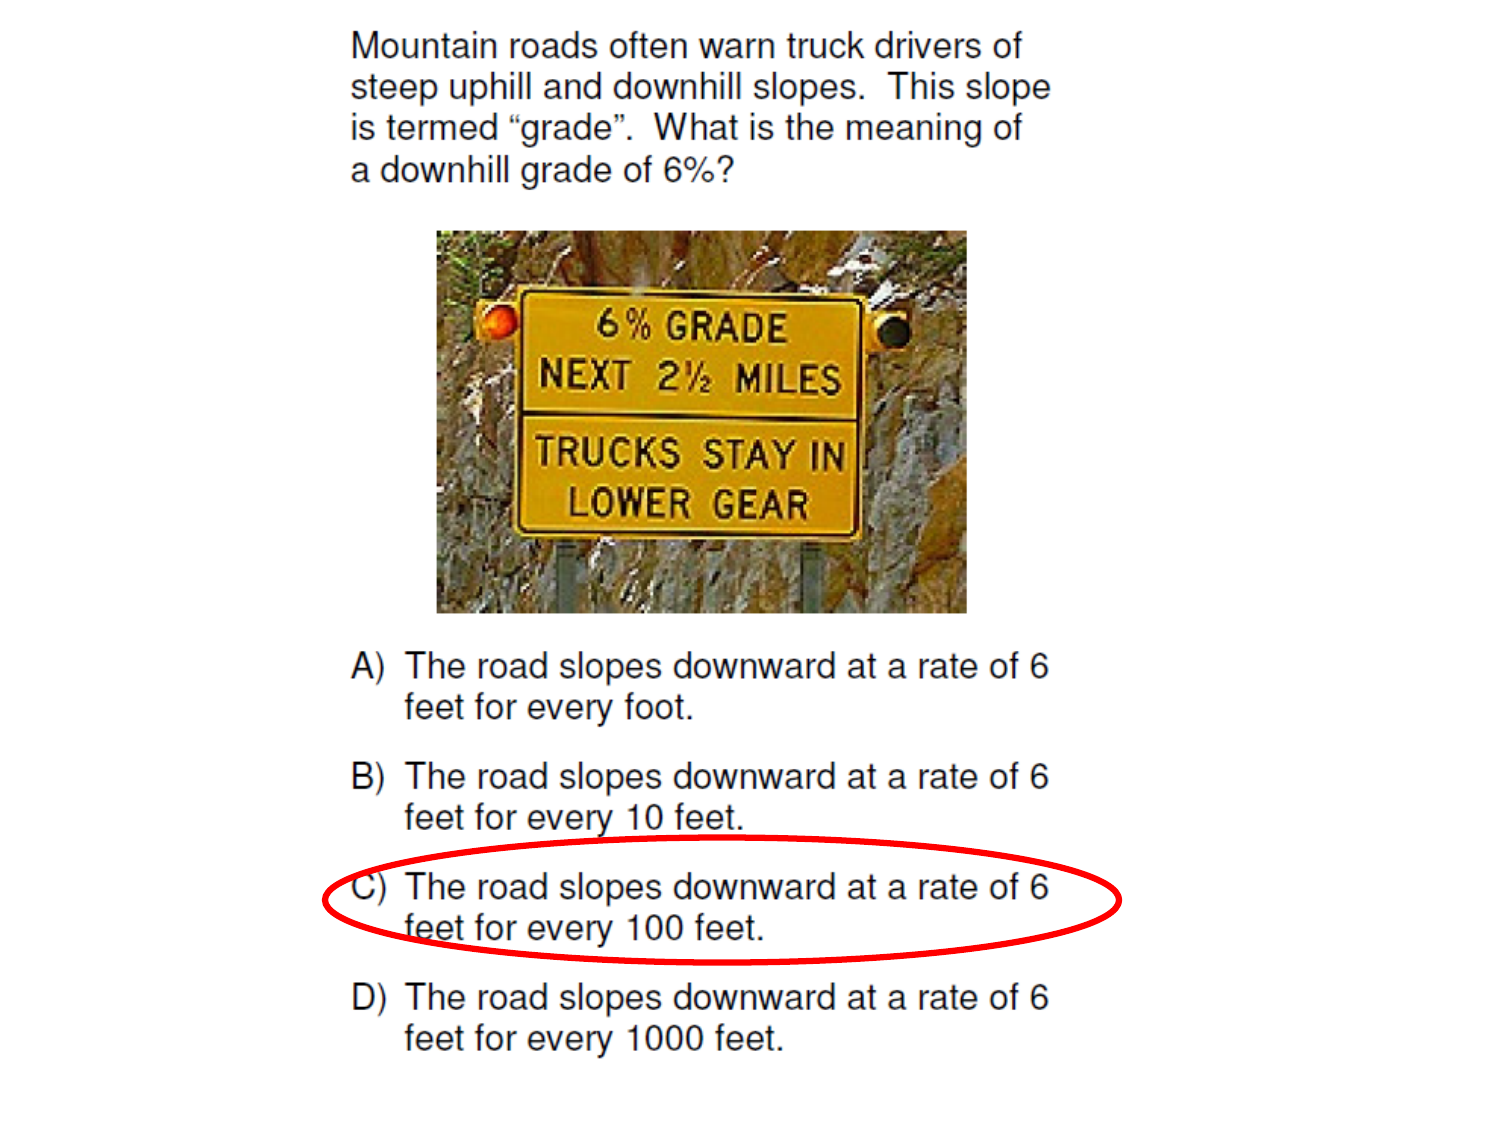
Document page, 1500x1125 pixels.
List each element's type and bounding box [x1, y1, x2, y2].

text_box [322, 885, 332, 915]
picture [337, 7, 1120, 1125]
